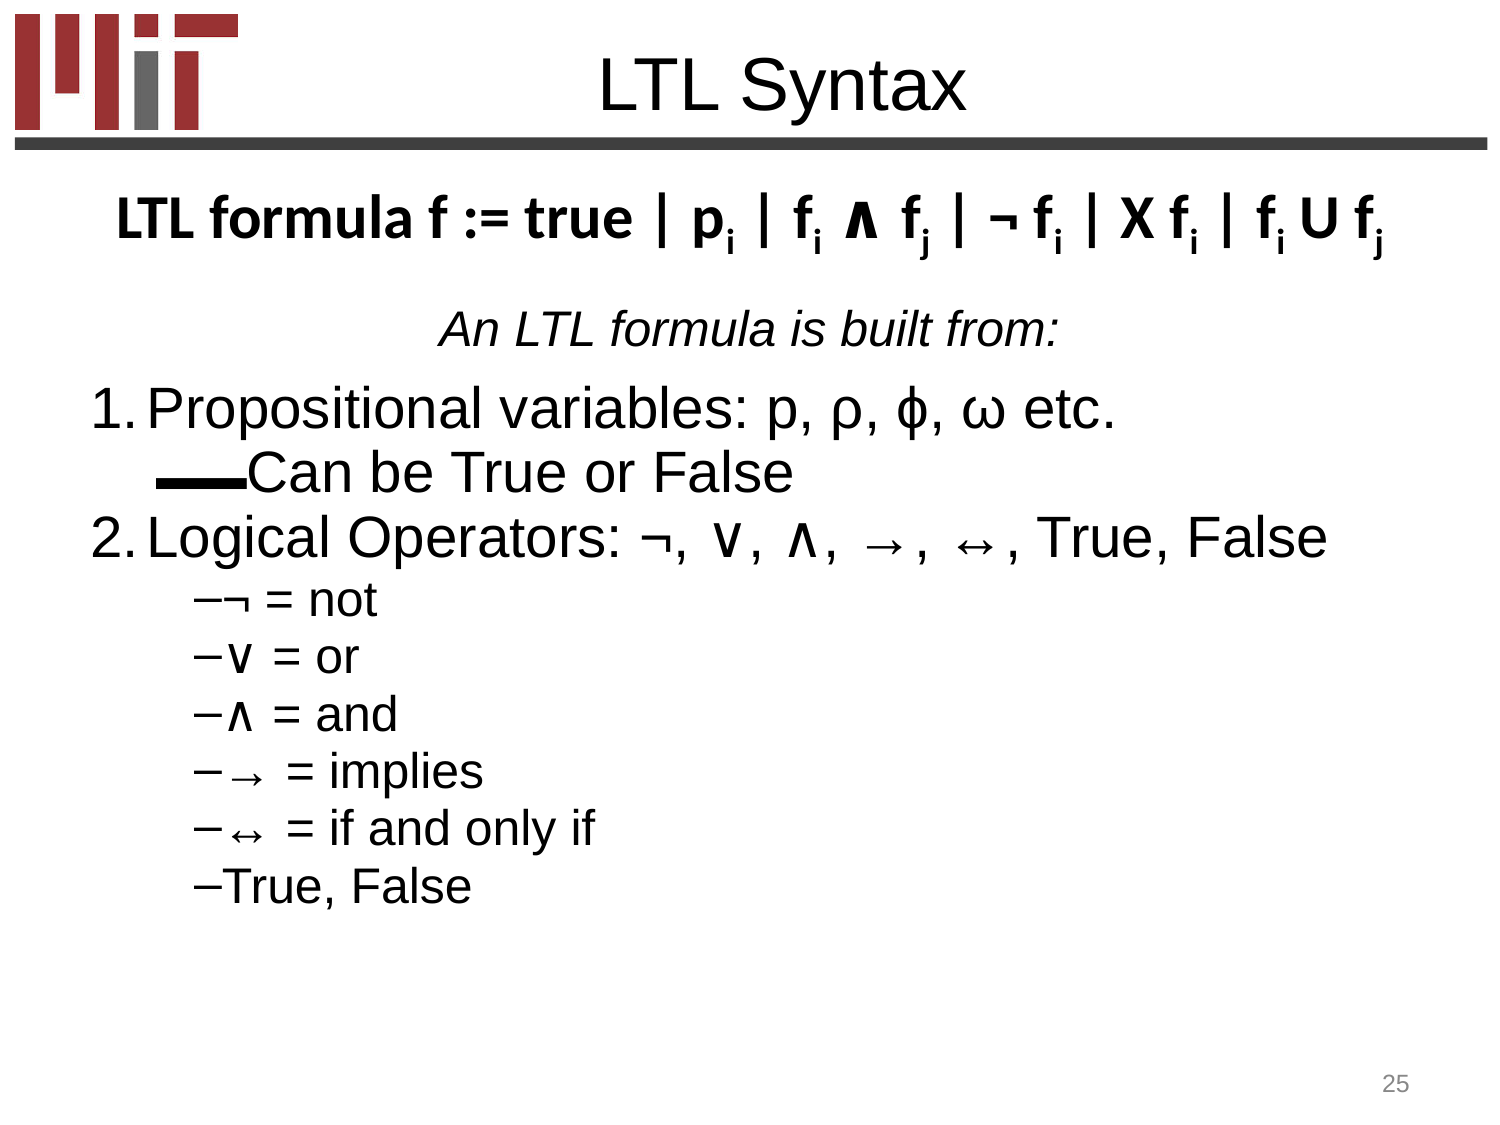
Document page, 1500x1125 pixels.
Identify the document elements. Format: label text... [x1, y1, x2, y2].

picture [15, 14, 238, 130]
list Propositional variables: p, ρ, ϕ, ω etc. Can be True or False Logical Operators: ¬, ∨, ∧, →, ↔, True, False ¬ = not ∨ = or ∧ = and → = implies ↔ = if and only if True, False [75, 376, 1425, 1113]
text_box An LTL formula is built from: [268, 288, 1232, 365]
slide_number 25 [1074, 1052, 1425, 1113]
title LTL Syntax [239, 22, 1327, 138]
text_box LTL formula f := true | pi | fi ∧ fj | ¬ fi | X fi | fi U fj [0, 161, 1500, 278]
